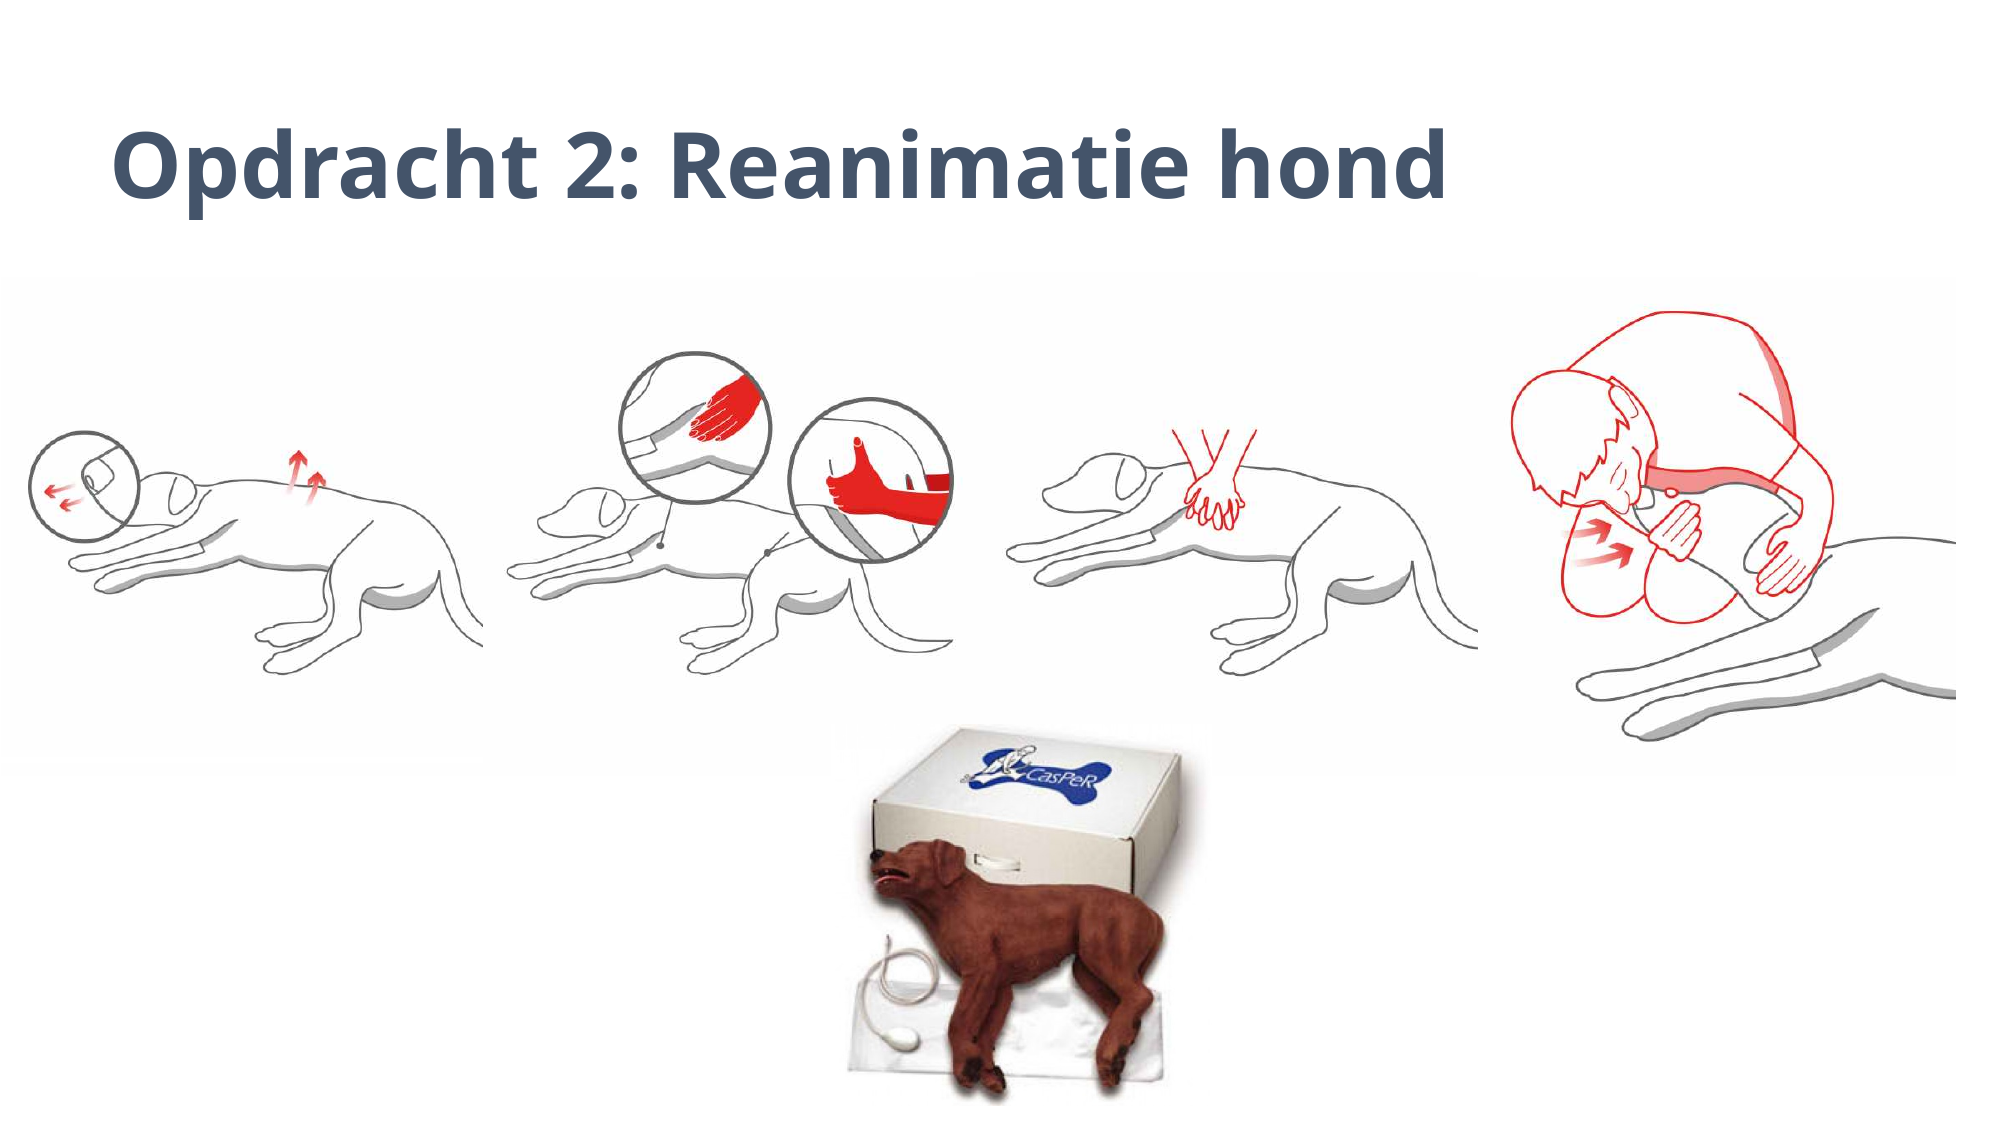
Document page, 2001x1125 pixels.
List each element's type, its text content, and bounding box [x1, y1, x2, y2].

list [1, 277, 483, 776]
title Opdracht 2: Reanimatie hond [94, 59, 1863, 277]
picture [483, 272, 1956, 1106]
